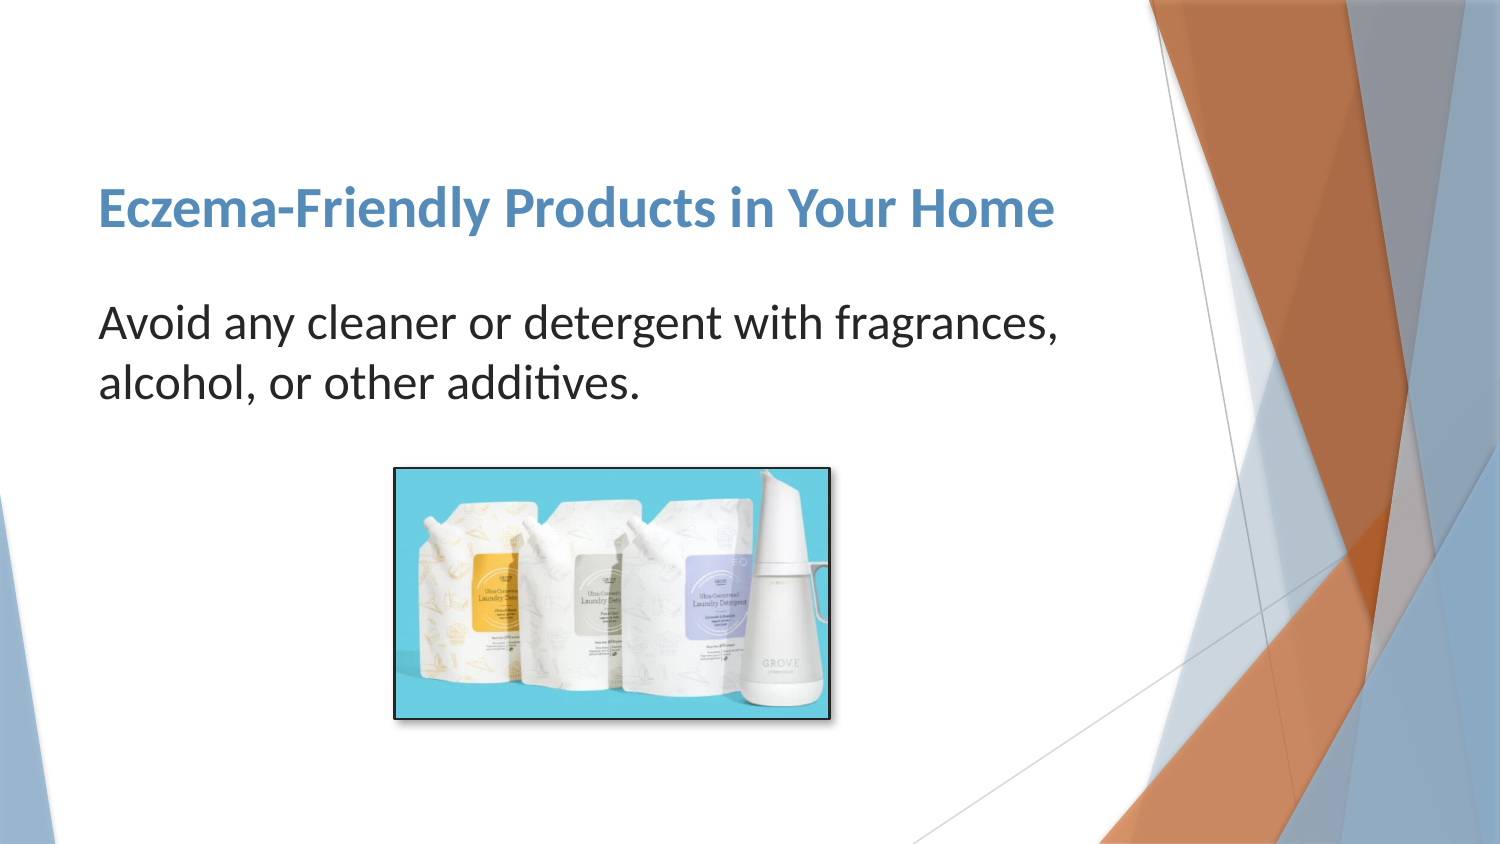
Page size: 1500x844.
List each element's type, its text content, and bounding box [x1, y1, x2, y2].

list Avoid any cleaner or detergent with fragrances, alcohol, or other additives. [83, 281, 1141, 458]
picture [395, 468, 829, 719]
title Eczema-Friendly Products in Your Home [83, 161, 1141, 261]
